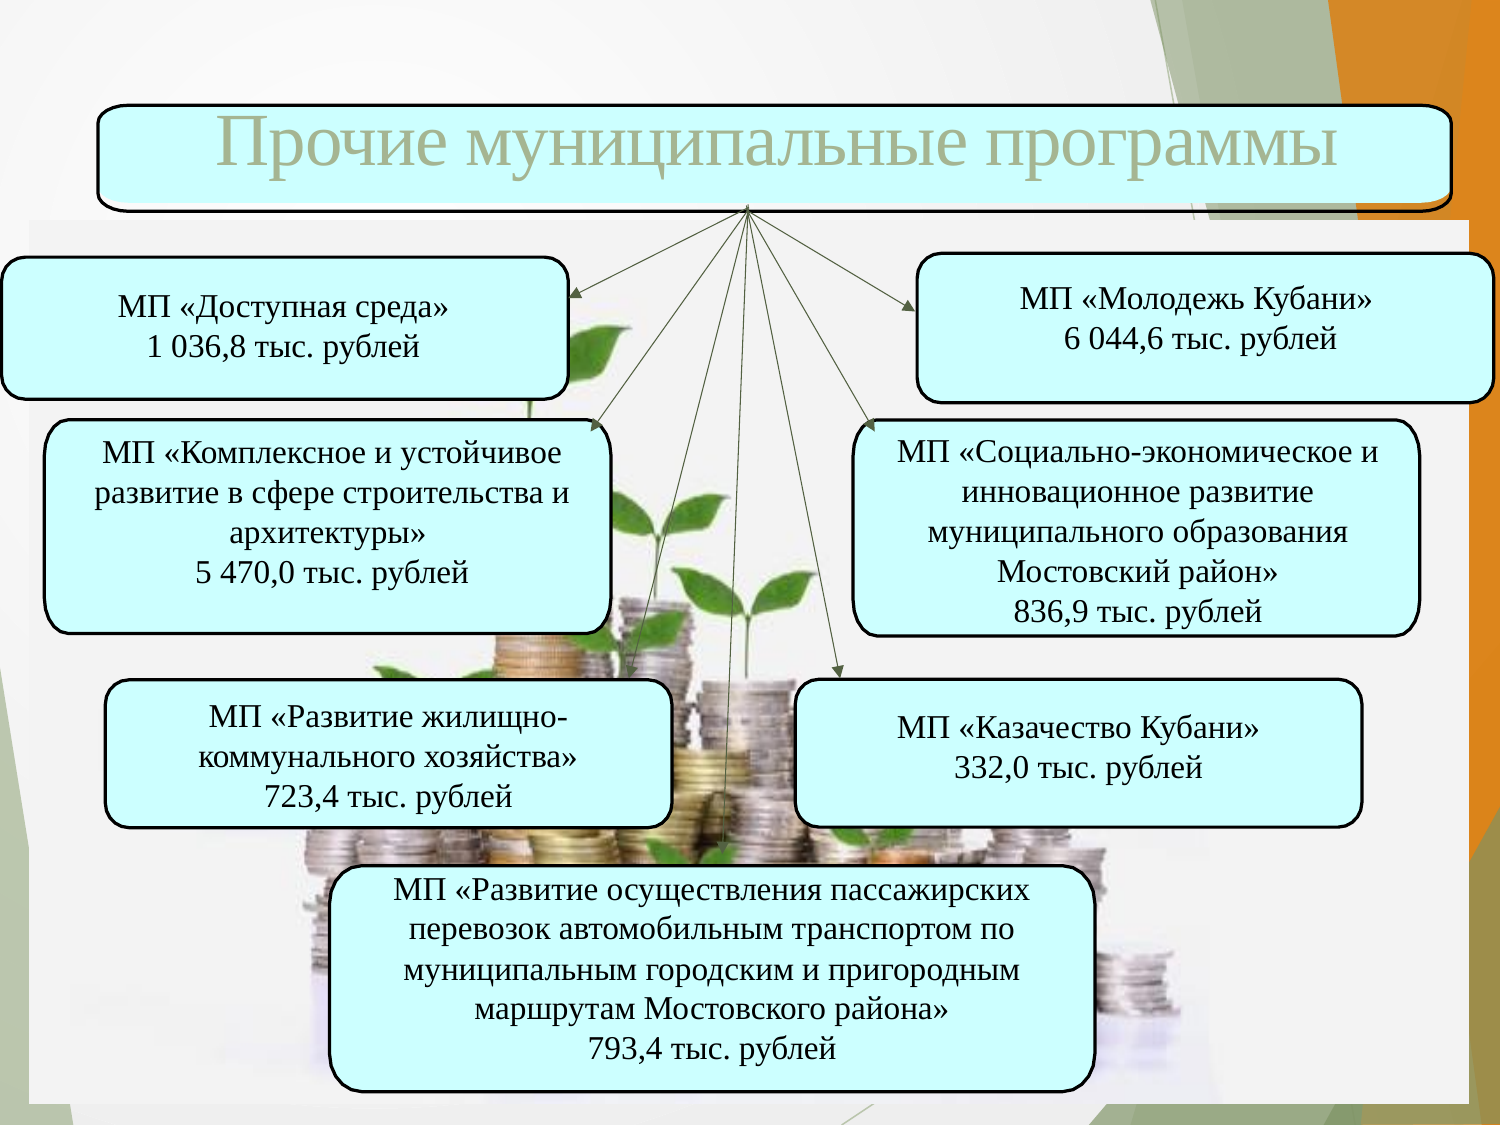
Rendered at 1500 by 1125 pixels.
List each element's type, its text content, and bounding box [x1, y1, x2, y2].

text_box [841, 312, 875, 432]
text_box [915, 251, 1496, 405]
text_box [841, 211, 916, 312]
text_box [29, 299, 1469, 1104]
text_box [851, 417, 1422, 639]
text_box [722, 679, 749, 855]
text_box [628, 299, 749, 679]
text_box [42, 417, 613, 636]
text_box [795, 679, 1362, 828]
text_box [590, 299, 747, 432]
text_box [568, 207, 749, 299]
title Прочие муниципальные программы [99, 92, 1454, 105]
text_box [103, 678, 674, 830]
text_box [749, 205, 841, 679]
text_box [327, 863, 1098, 1095]
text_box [29, 105, 1469, 255]
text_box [0, 255, 571, 401]
